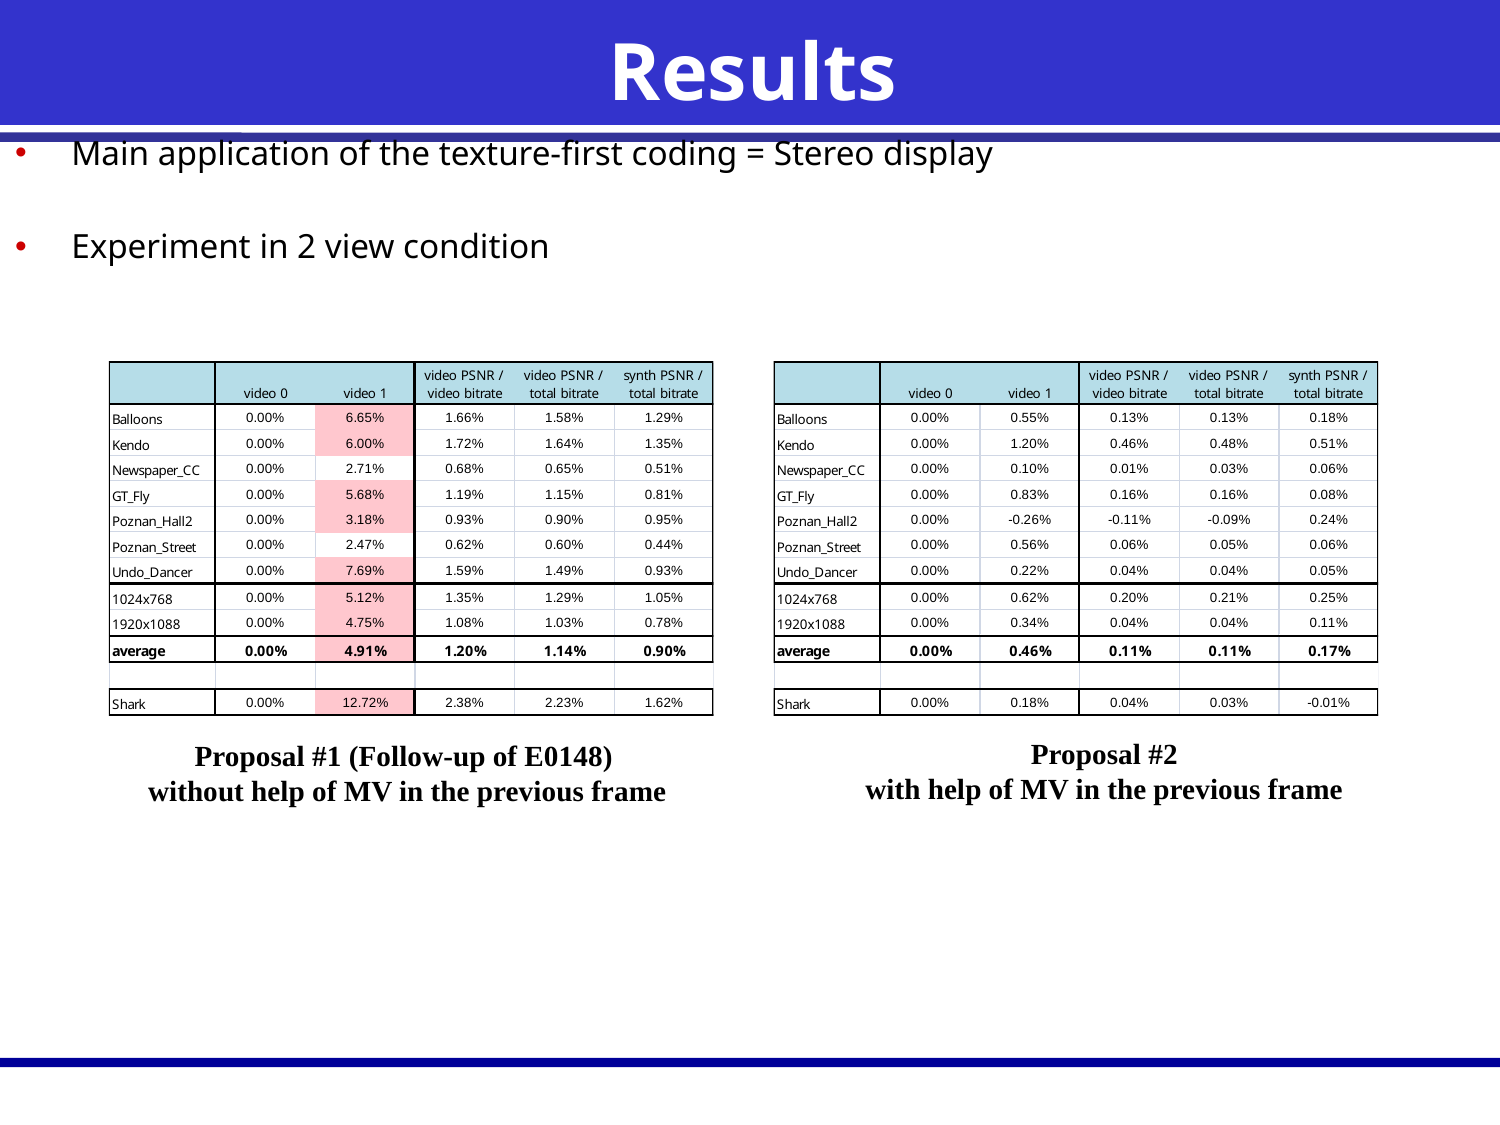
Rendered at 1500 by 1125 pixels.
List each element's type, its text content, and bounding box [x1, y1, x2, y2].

picture [108, 361, 715, 717]
list Main application of the texture-first coding = Stereo display Experiment in 2 view condition [0, 125, 1483, 1038]
title Results [46, 12, 1460, 125]
text_box Proposal #1 (Follow-up of E0148) without help of MV in the previous frame [123, 729, 691, 815]
picture [773, 361, 1380, 717]
text_box Proposal #2 with help of MV in the previous frame [761, 727, 1447, 848]
